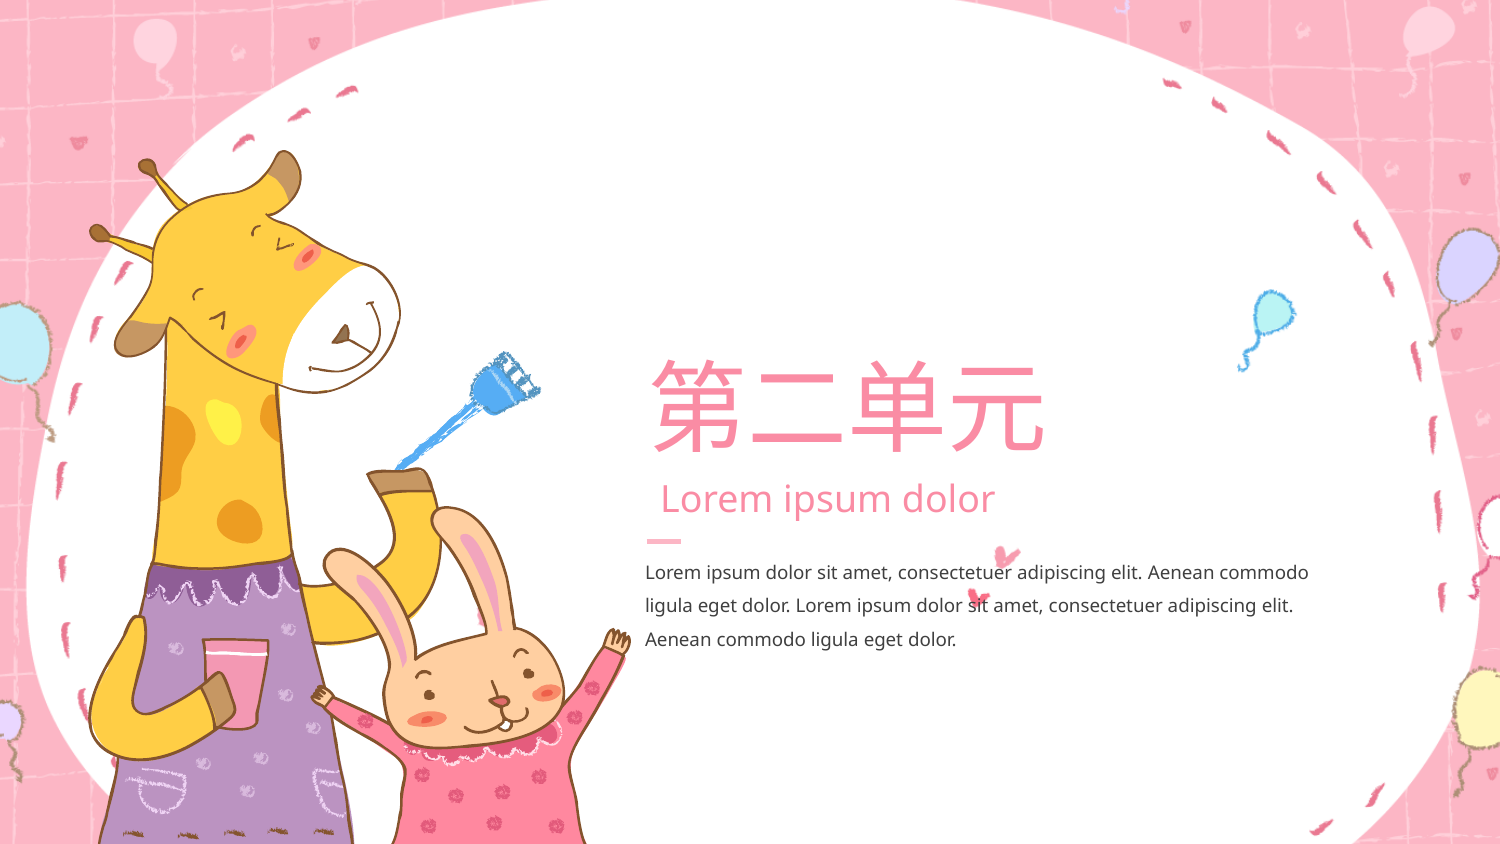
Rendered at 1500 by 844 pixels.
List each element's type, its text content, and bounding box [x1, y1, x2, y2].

text_box Lorem ipsum dolor [645, 467, 1021, 527]
picture [0, 0, 1500, 844]
text_box Lorem ipsum dolor sit amet, consectetuer adipiscing elit. Aenean commodo ligula eget dolor. Lorem ipsum dolor sit amet, consectetuer adipiscing elit. Aenean commodo ligula eget dolor. [633, 541, 1366, 658]
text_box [82, 139, 633, 844]
text_box 第二单元 [633, 337, 1063, 472]
